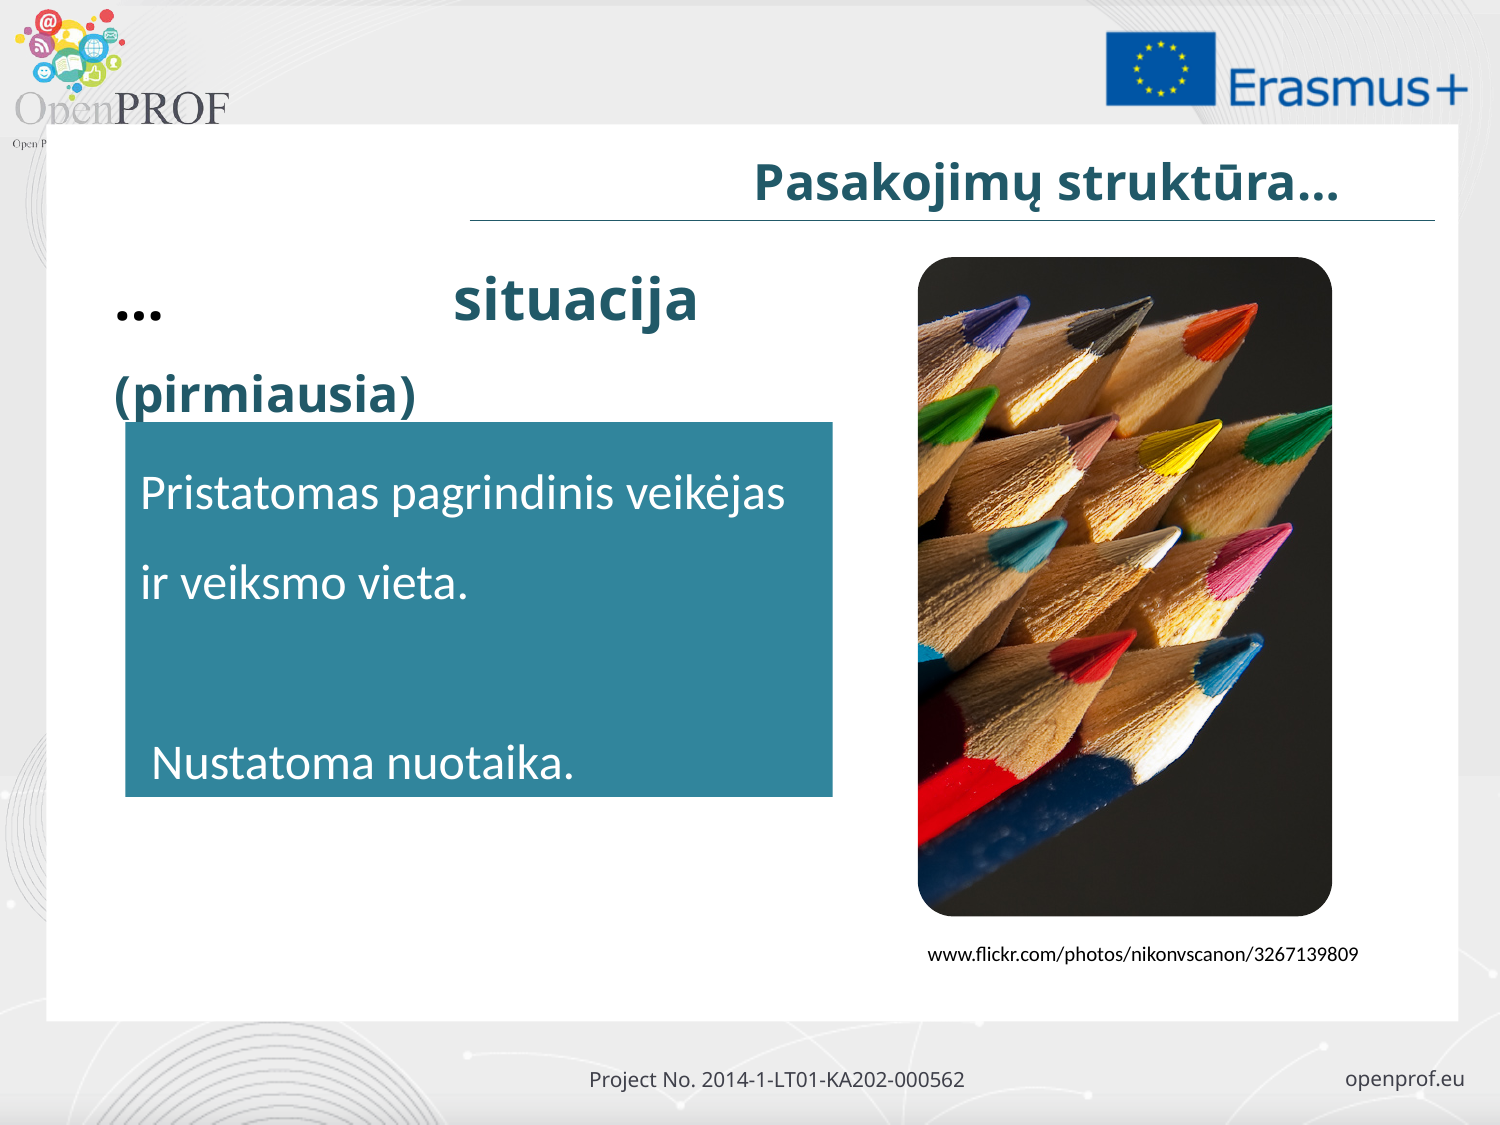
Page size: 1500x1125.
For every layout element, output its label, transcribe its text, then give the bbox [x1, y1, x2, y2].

text_box Pristatomas pagrindinis veikėjas ir veiksmo vieta. Nustatoma nuotaika. [125, 422, 833, 797]
text_box … situacija (pirmiausia) [100, 219, 715, 430]
text_box Pasakojimų struktūra… [738, 143, 1355, 218]
text_box www.flickr.com/photos/nikonvscanon/3267139809 [912, 933, 1374, 974]
text_box [46, 124, 1459, 1022]
picture [0, 0, 1500, 1125]
